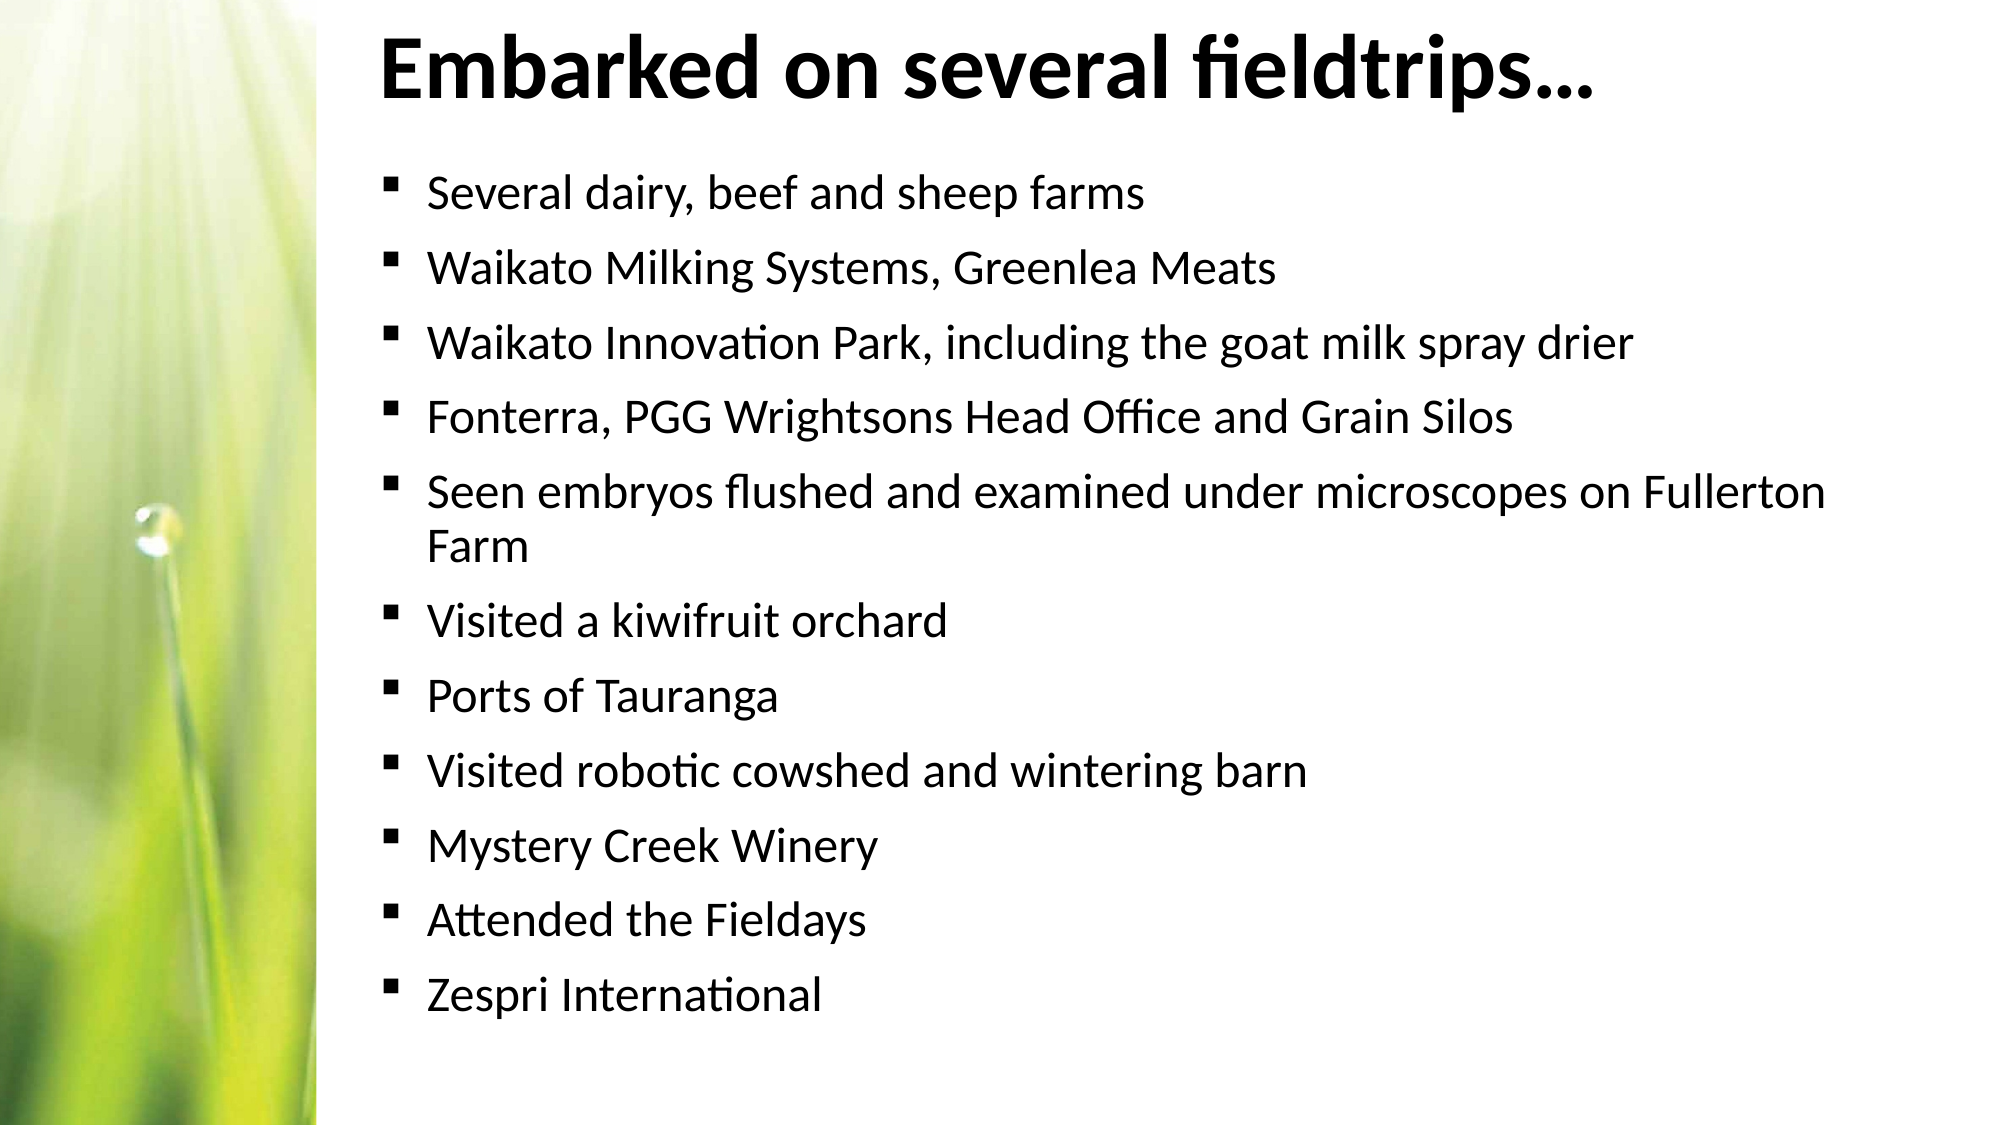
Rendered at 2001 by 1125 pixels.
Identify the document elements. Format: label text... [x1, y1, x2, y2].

list Several dairy, beef and sheep farms Waikato Milking Systems, Greenlea Meats Waikato Innovation Park, including the goat milk spray drier Fonterra, PGG Wrightsons Head Office and Grain Silos Seen embryos flushed and examined under microscopes on Fullerton Farm Visited a kiwifruit orchard Ports of Tauranga Visited robotic cowshed and wintering barn Mystery Creek Winery Attended the Fieldays Zespri International [364, 158, 1867, 1125]
picture [0, 0, 317, 1125]
title Embarked on several fieldtrips… [364, 0, 1867, 158]
